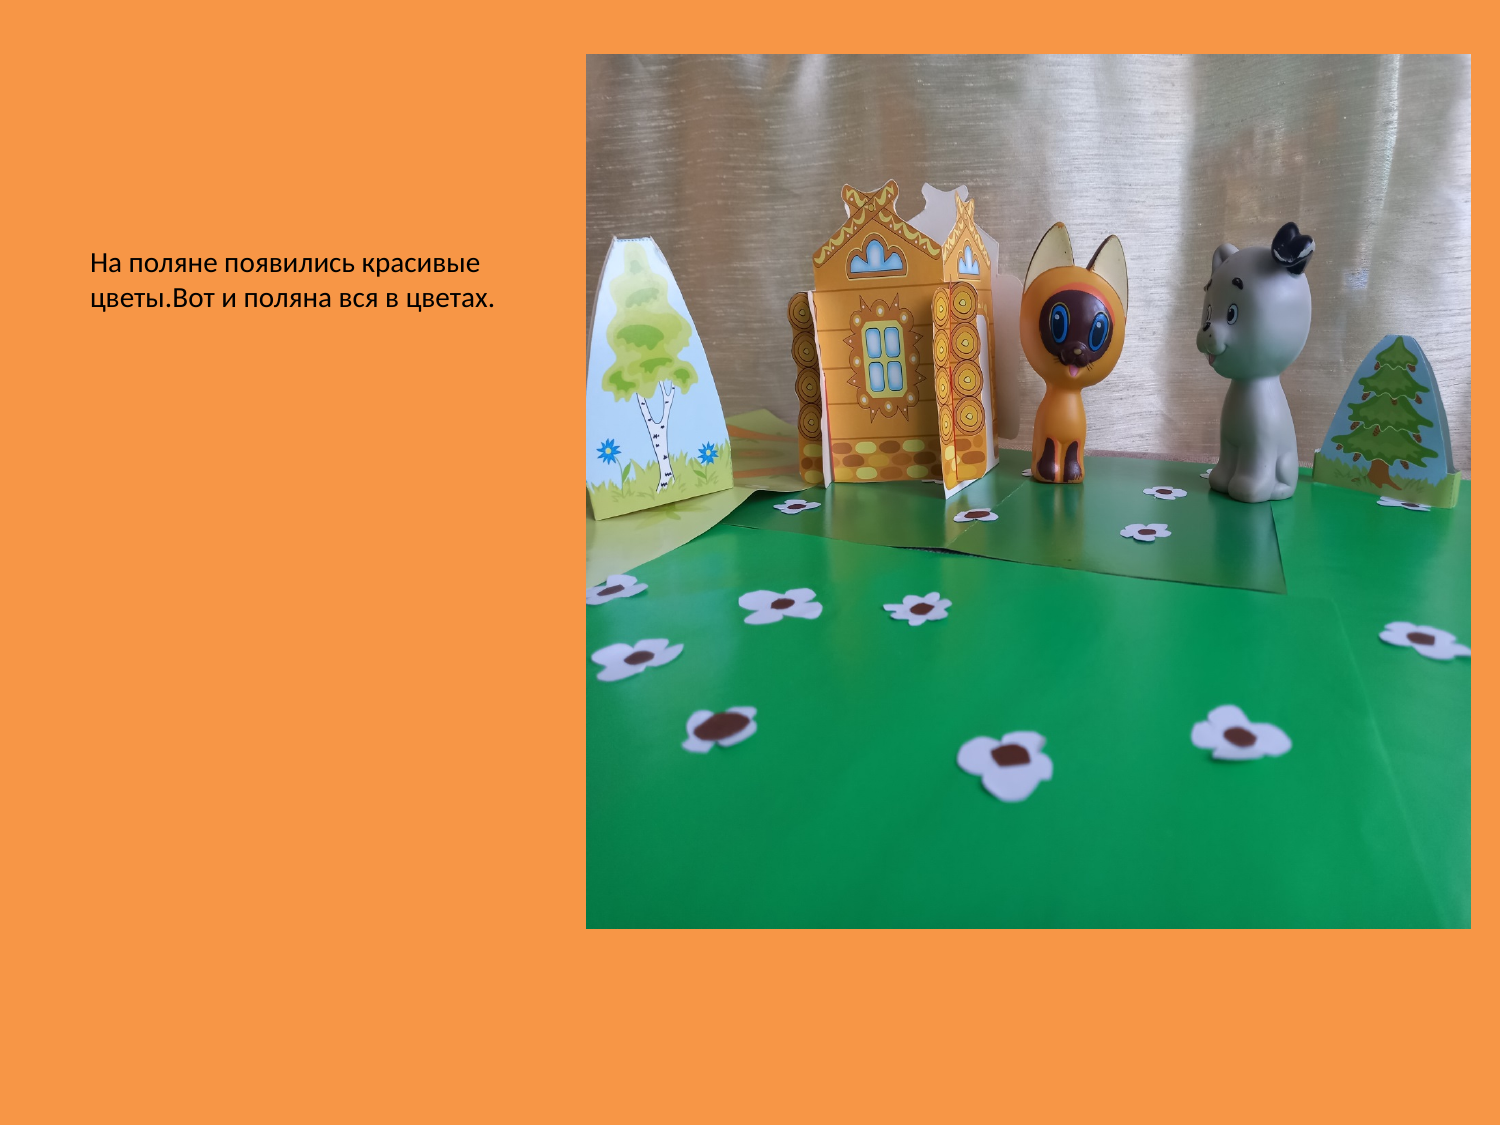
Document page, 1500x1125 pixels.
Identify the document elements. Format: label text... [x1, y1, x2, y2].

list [586, 54, 1471, 929]
list На поляне появились красивые цветы.Вот и поляна вся в цветах. [75, 235, 569, 1005]
